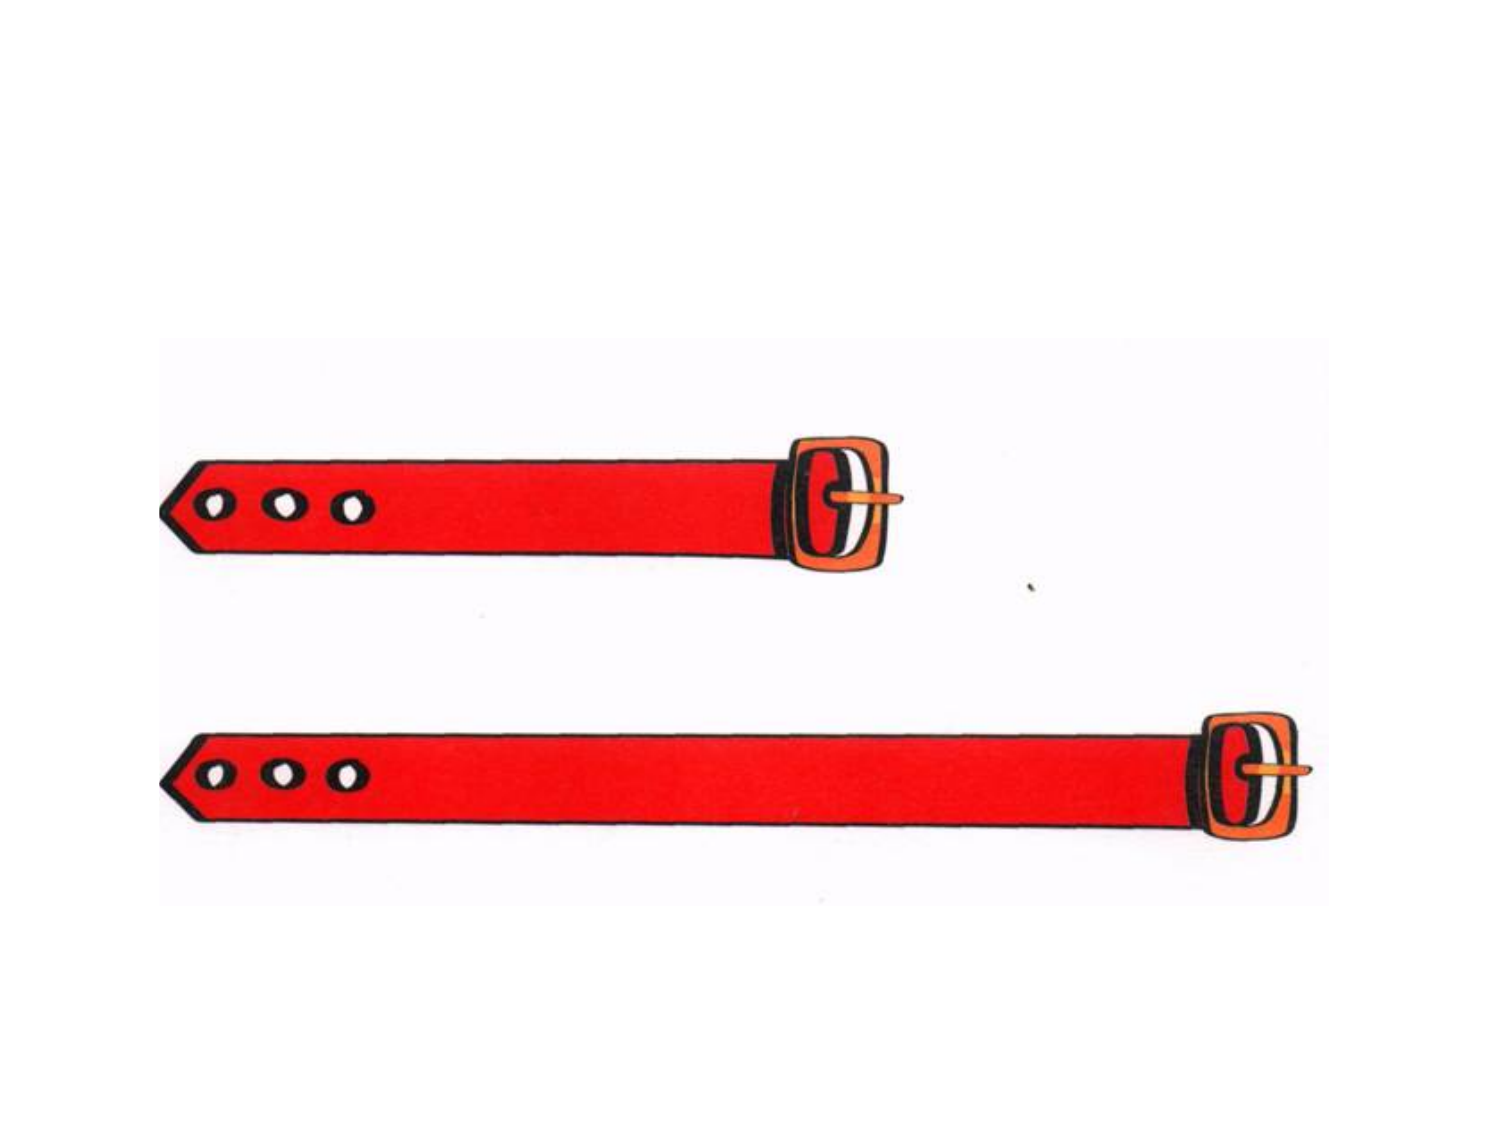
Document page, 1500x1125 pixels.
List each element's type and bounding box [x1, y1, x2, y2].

picture [159, 337, 1330, 906]
